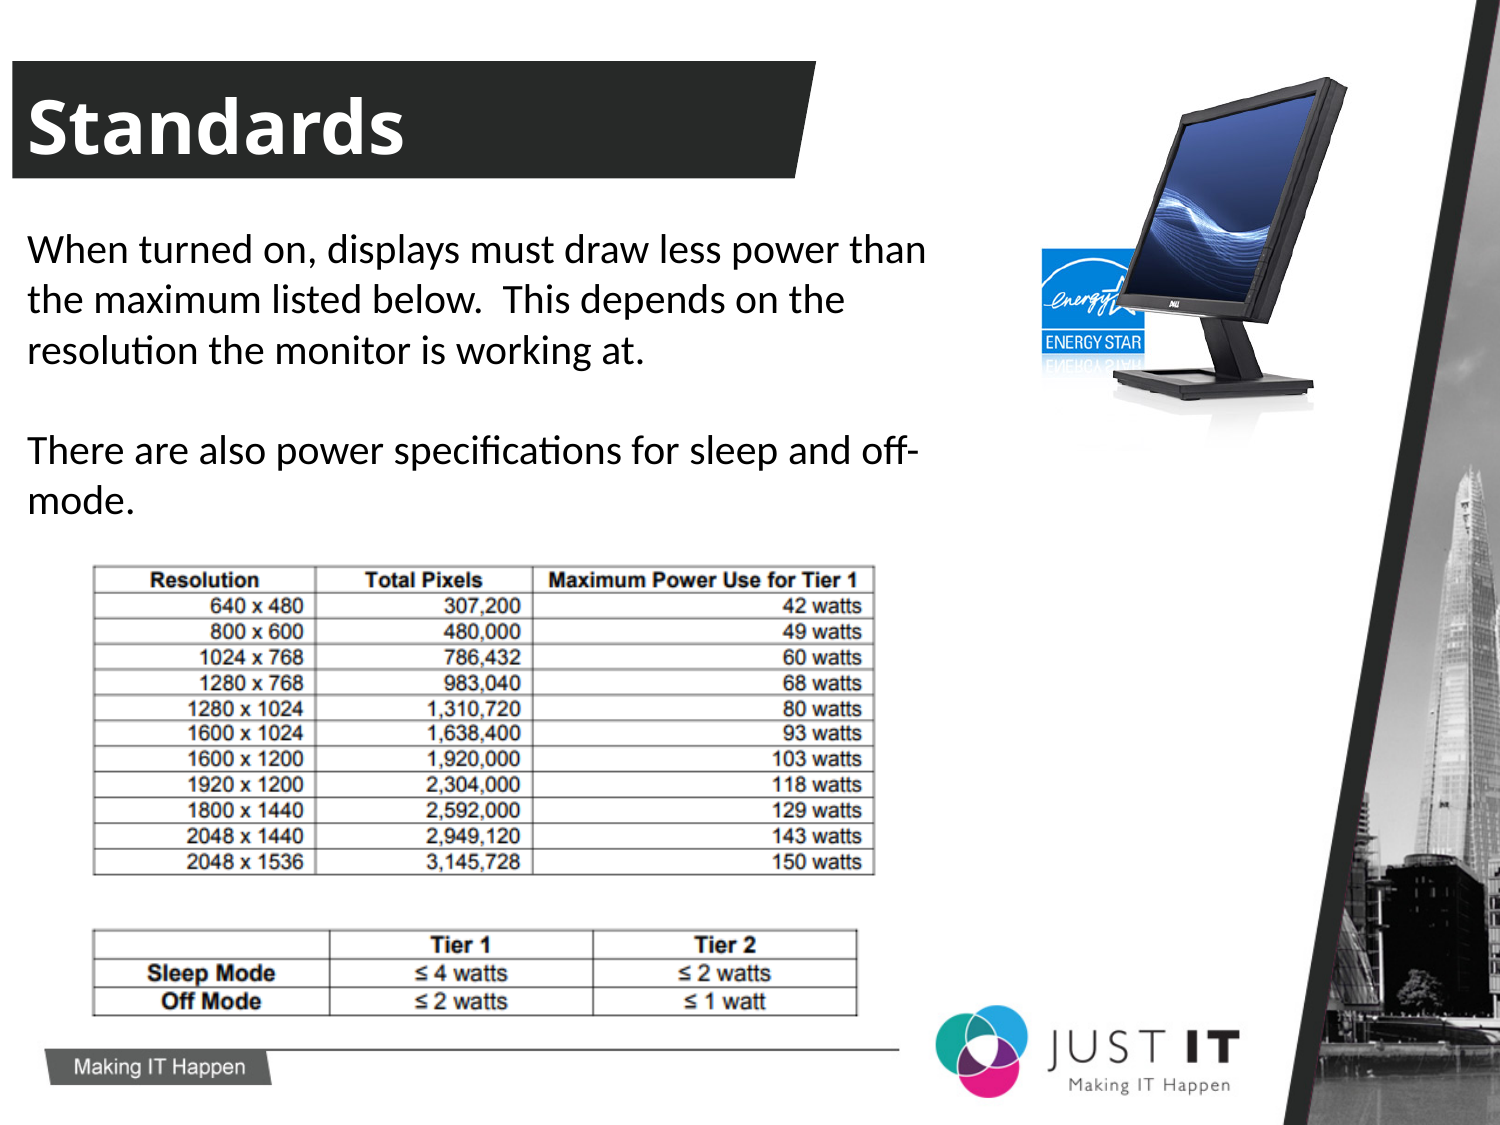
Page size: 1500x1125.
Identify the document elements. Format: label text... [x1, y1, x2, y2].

text_box Standards [12, 61, 927, 179]
text_box When turned on, displays must draw less power than the maximum listed below. This depends on the resolution the monitor is working at. There are also power specifications for sleep and off-mode. [12, 214, 944, 530]
picture [0, 0, 1500, 1125]
